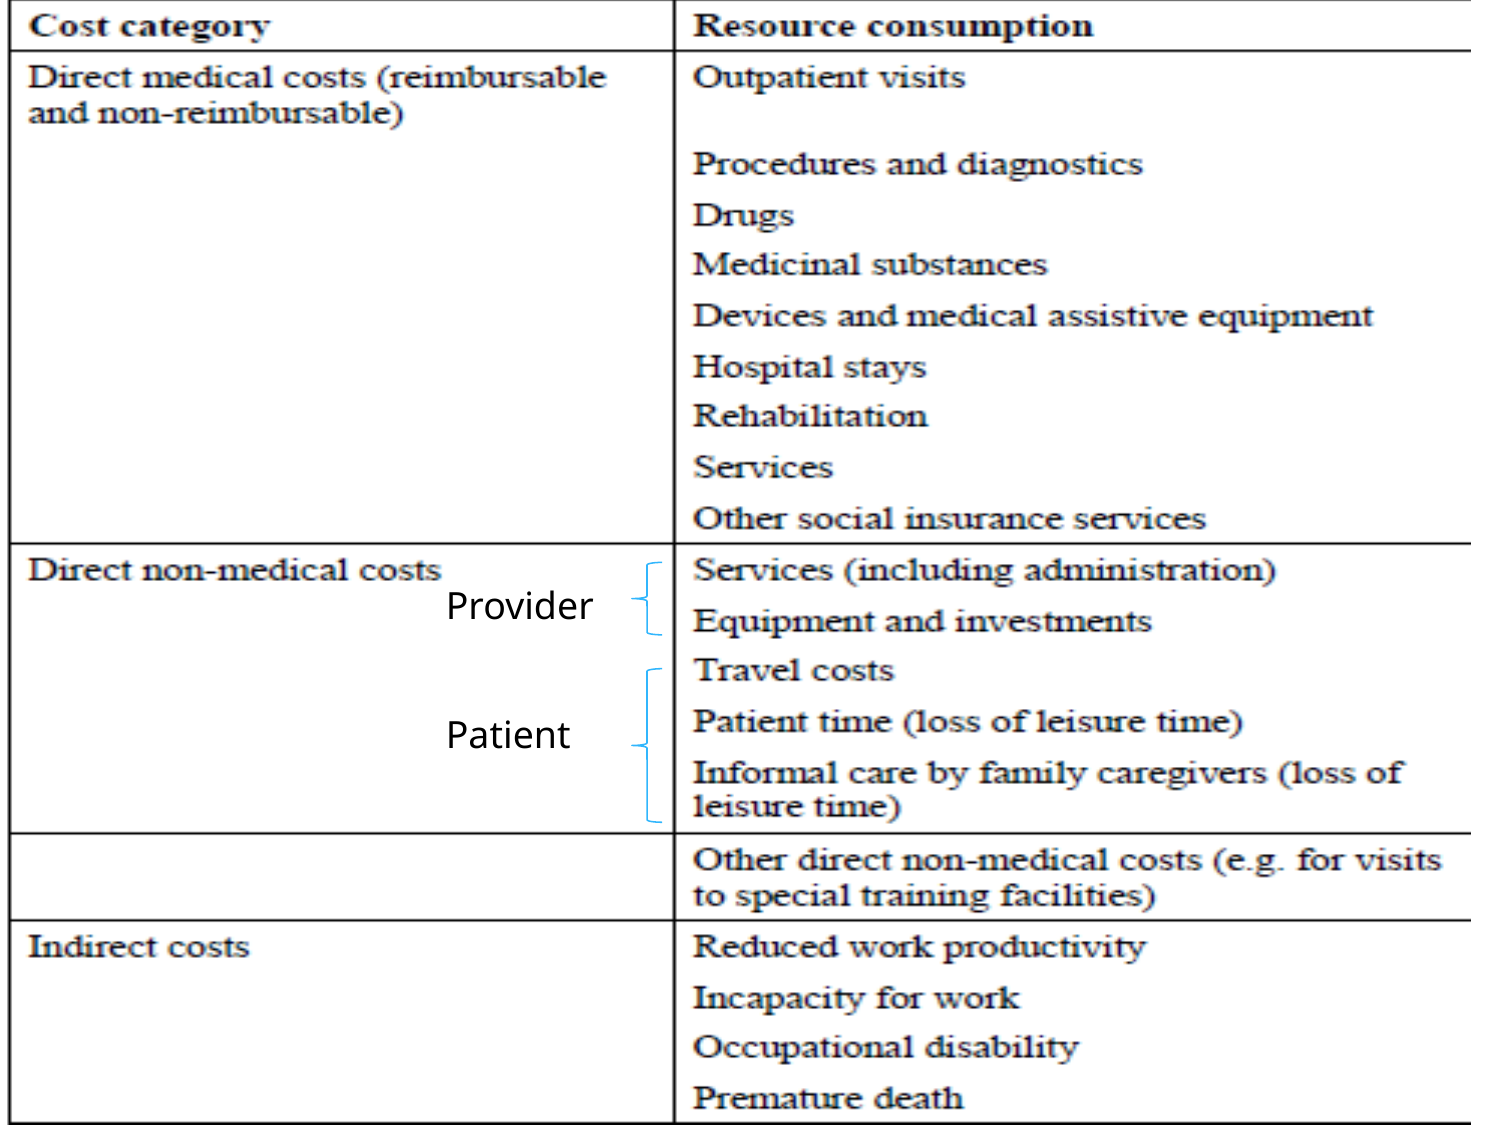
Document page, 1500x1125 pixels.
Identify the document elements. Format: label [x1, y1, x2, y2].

list [0, 0, 1471, 1125]
